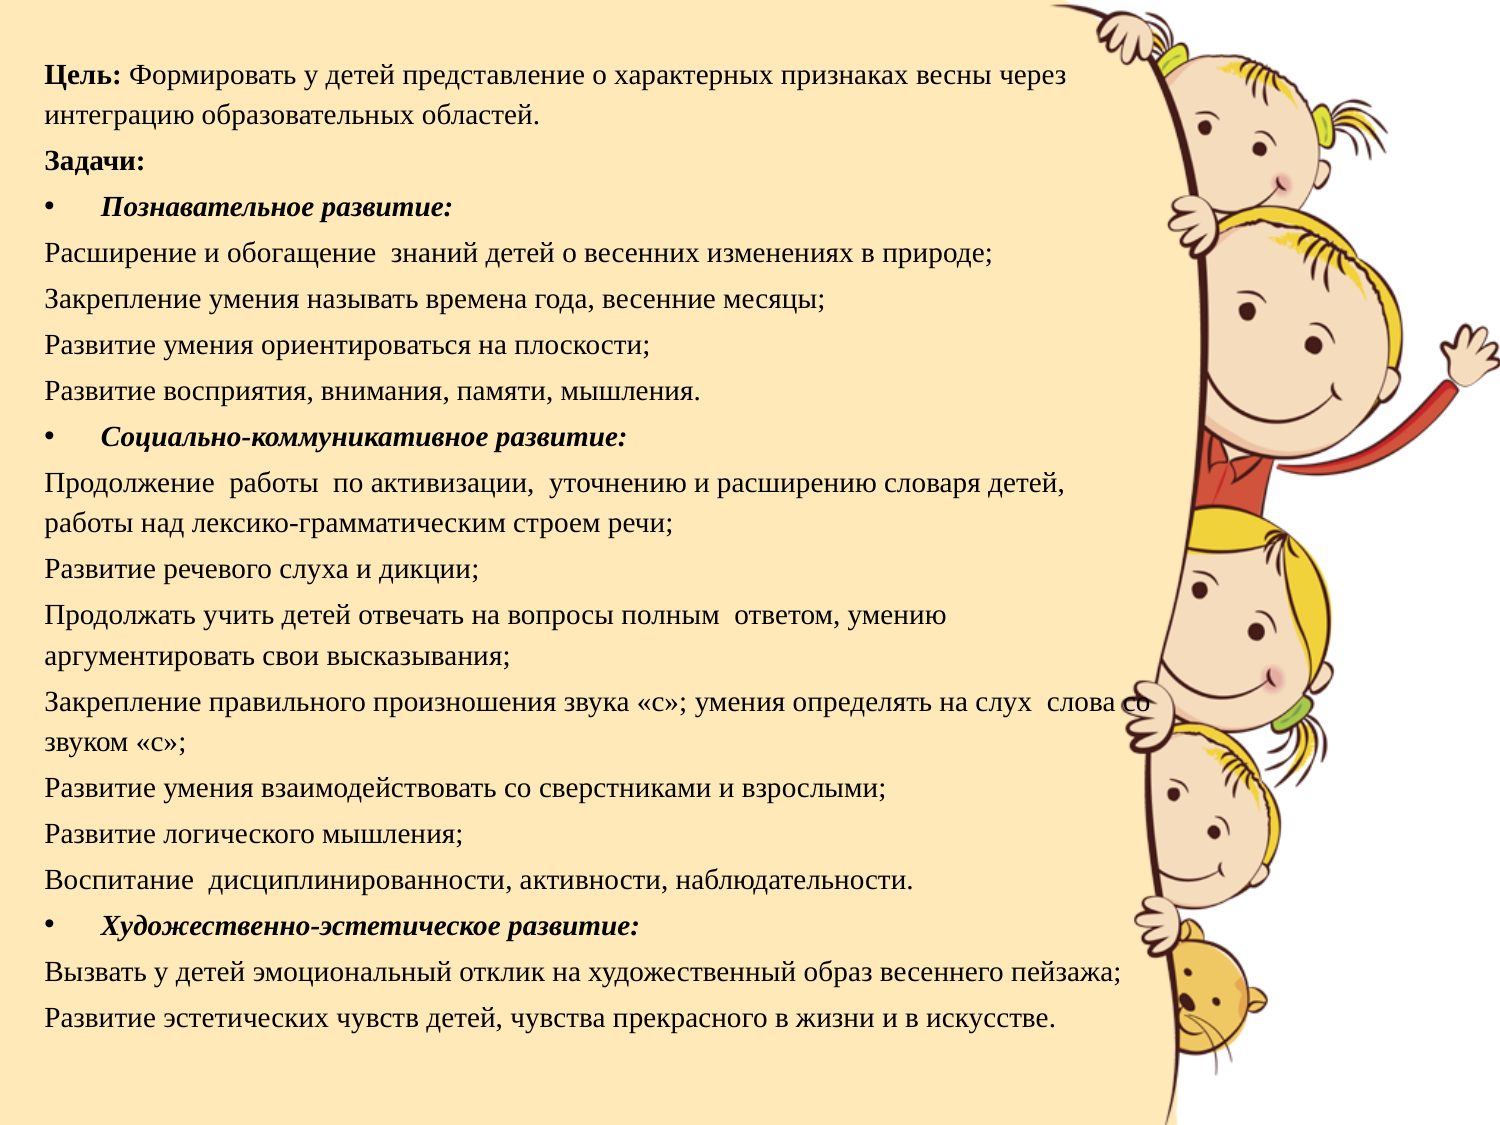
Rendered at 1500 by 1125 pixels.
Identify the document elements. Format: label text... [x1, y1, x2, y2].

picture [0, 0, 1500, 1125]
list Цель: Формировать у детей представление о характерных признаках весны через интеграцию образовательных областей. Задачи: Познавательное развитие: Расширение и обогащение знаний детей о весенних изменениях в природе; Закрепление умения называть времена года, весенние месяцы; Развитие умения ориентироваться на плоскости; Развитие восприятия, внимания, памяти, мышления. Социально-коммуникативное развитие: Продолжение работы по активизации, уточнению и расширению словаря детей, работы над лексико-грамматическим строем речи; Развитие речевого слуха и дикции; Продолжать учить детей отвечать на вопросы полным ответом, умению аргументировать свои высказывания; Закрепление правильного произношения звука «с»; умения определять на слух слова со звуком «с»; Развитие умения взаимодействовать со сверстниками и взрослыми; Развитие логического мышления; Воспитание дисциплинированности, активности, наблюдательности. Художественно-эстетическое развитие: Вызвать у детей эмоциональный отклик на художественный образ весеннего пейзажа; Развитие эстетических чувств детей, чувства прекрасного в жизни и в искусстве. [29, 42, 1176, 1083]
